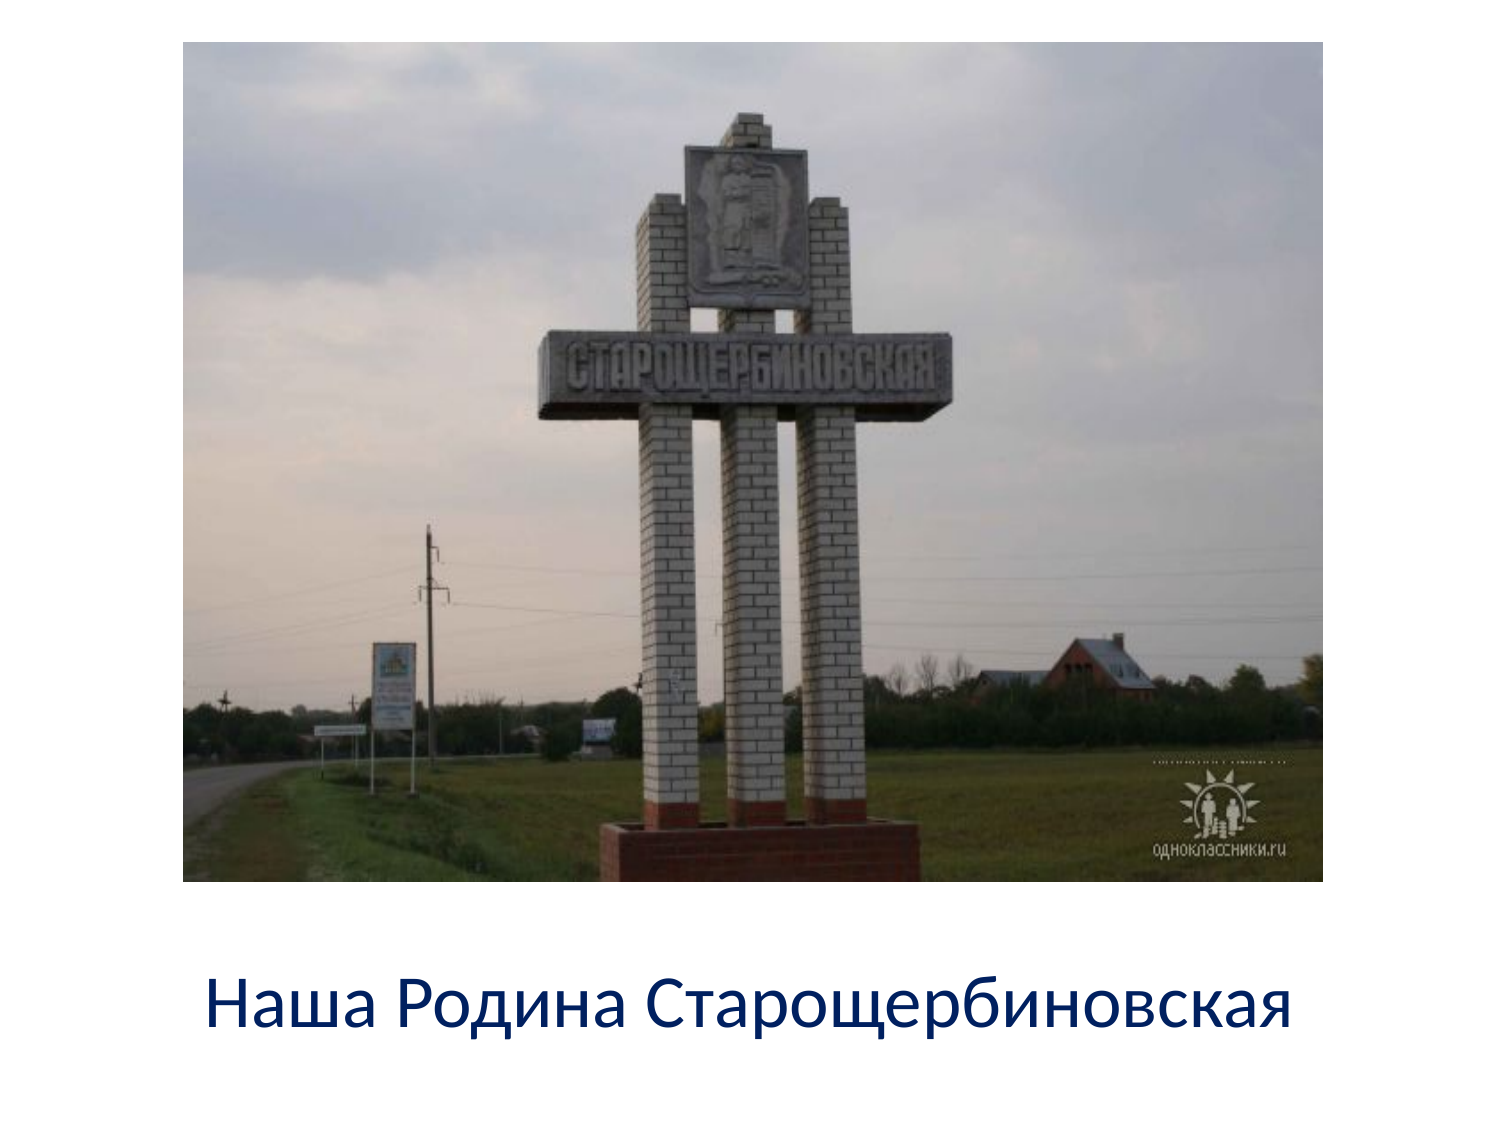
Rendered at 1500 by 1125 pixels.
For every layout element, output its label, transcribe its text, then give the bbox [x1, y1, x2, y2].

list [182, 42, 1324, 882]
title Наша Родина Старощербиновская [75, 905, 1425, 1090]
